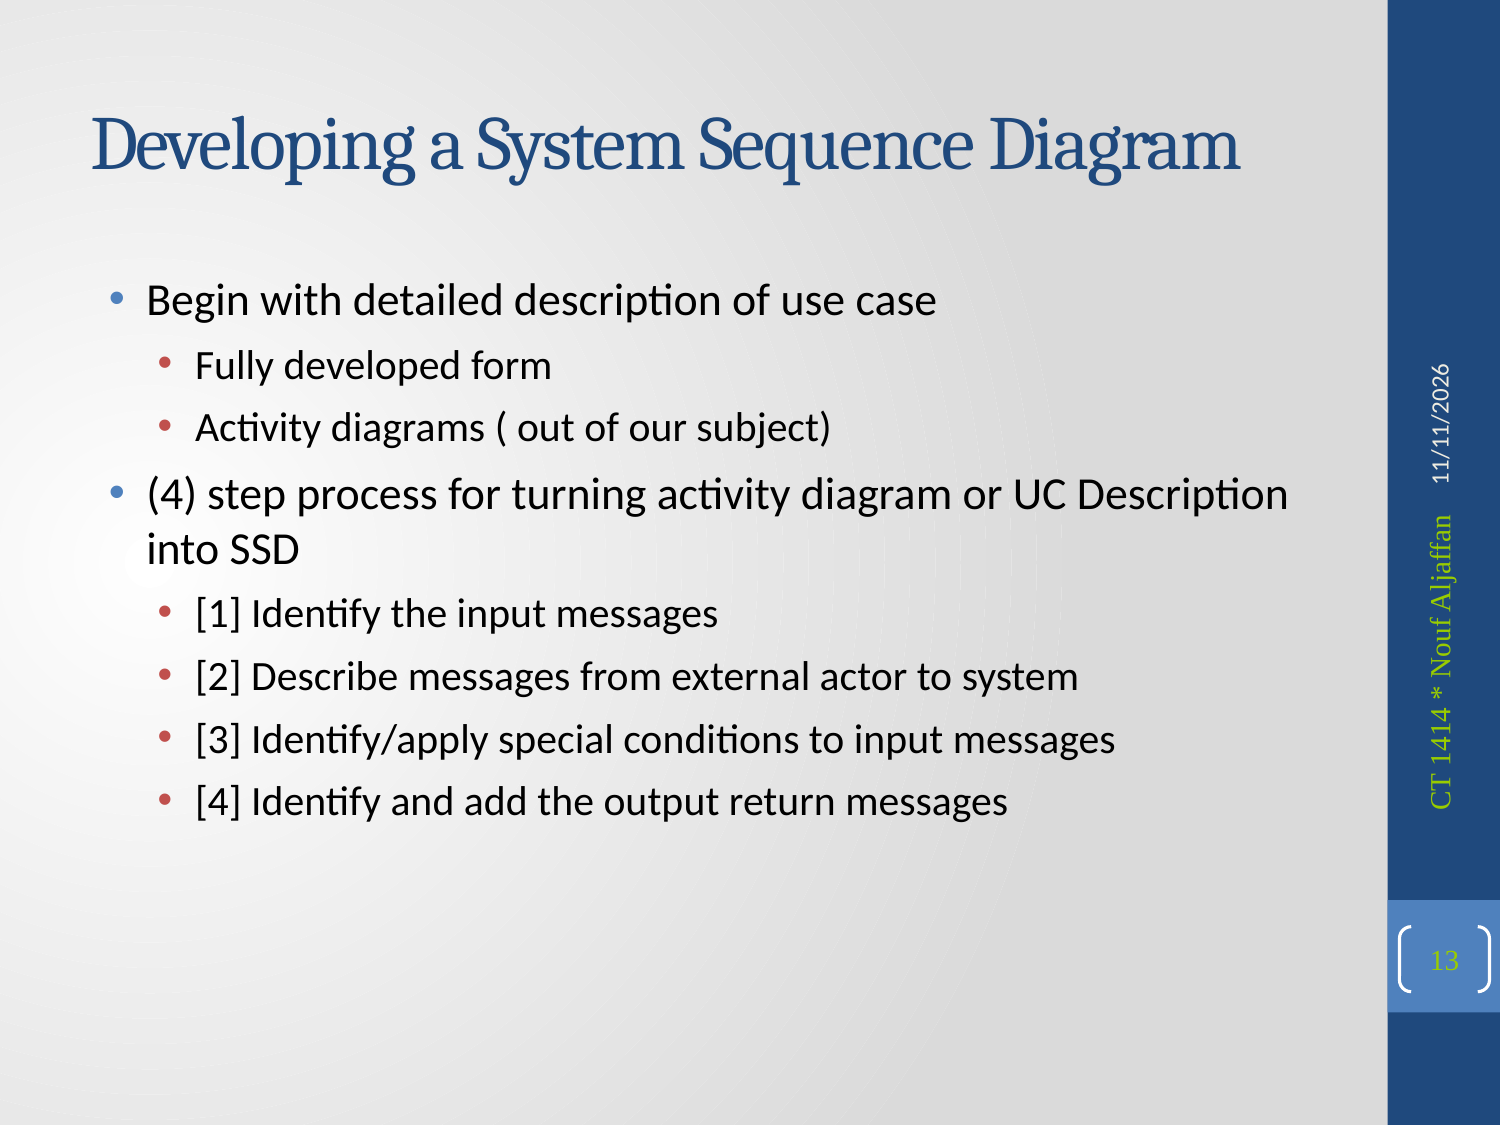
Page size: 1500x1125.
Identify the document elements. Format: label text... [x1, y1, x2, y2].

slide_number 13 [1397, 925, 1492, 994]
list Begin with detailed description of use case Fully developed form Activity diagrams ( out of our subject) (4) step process for turning activity diagram or UC Description into SSD [1] Identify the input messages [2] Describe messages from external actor to system [3] Identify/apply special conditions to input messages [4] Identify and add the output return messages [75, 262, 1325, 1050]
footer CT 1414 * Nouf Aljaffan [1408, 500, 1469, 889]
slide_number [1408, 100, 1469, 500]
title Developing a System Sequence Diagram [75, 45, 1325, 233]
